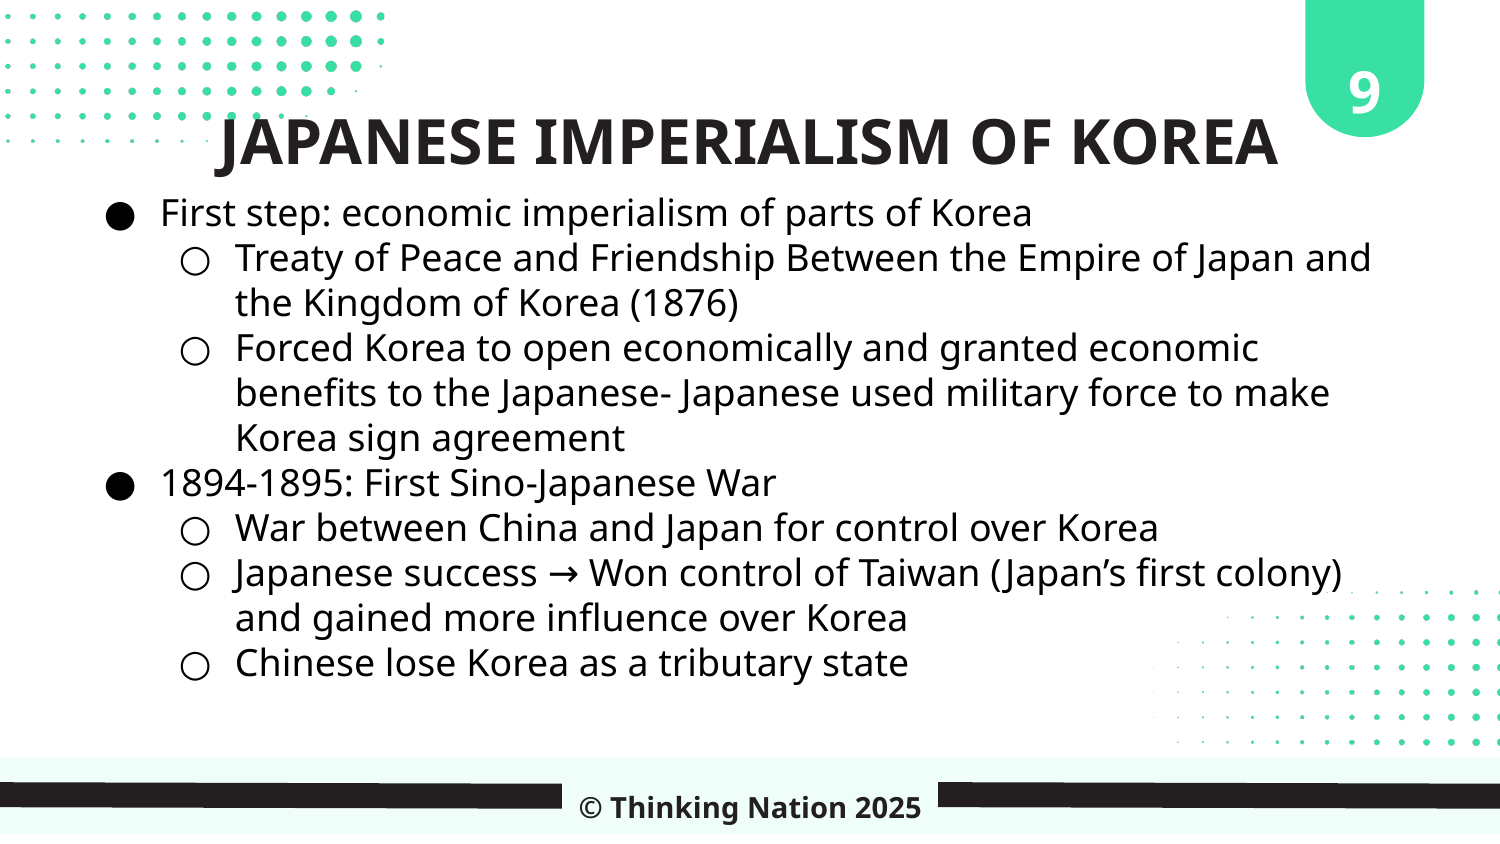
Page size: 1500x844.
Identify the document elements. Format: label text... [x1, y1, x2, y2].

text_box JAPANESE IMPERIALISM OF KOREA [209, 71, 1291, 177]
text_box [0, 0, 385, 144]
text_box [1300, 0, 1430, 138]
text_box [0, 756, 1500, 835]
text_box [1128, 590, 1500, 755]
text_box First step: economic imperialism of parts of Korea Treaty of Peace and Friendship Between the Empire of Japan and the Kingdom of Korea (1876) Forced Korea to open economically and granted economic benefits to the Japanese- Japanese used military force to make Korea sign agreement 1894-1895: First Sino-Japanese War War between China and Japan for control over Korea Japanese success → Won control of Taiwan (Japan’s first colony) and gained more influence over Korea Chinese lose Korea as a tributary state [85, 189, 1380, 685]
